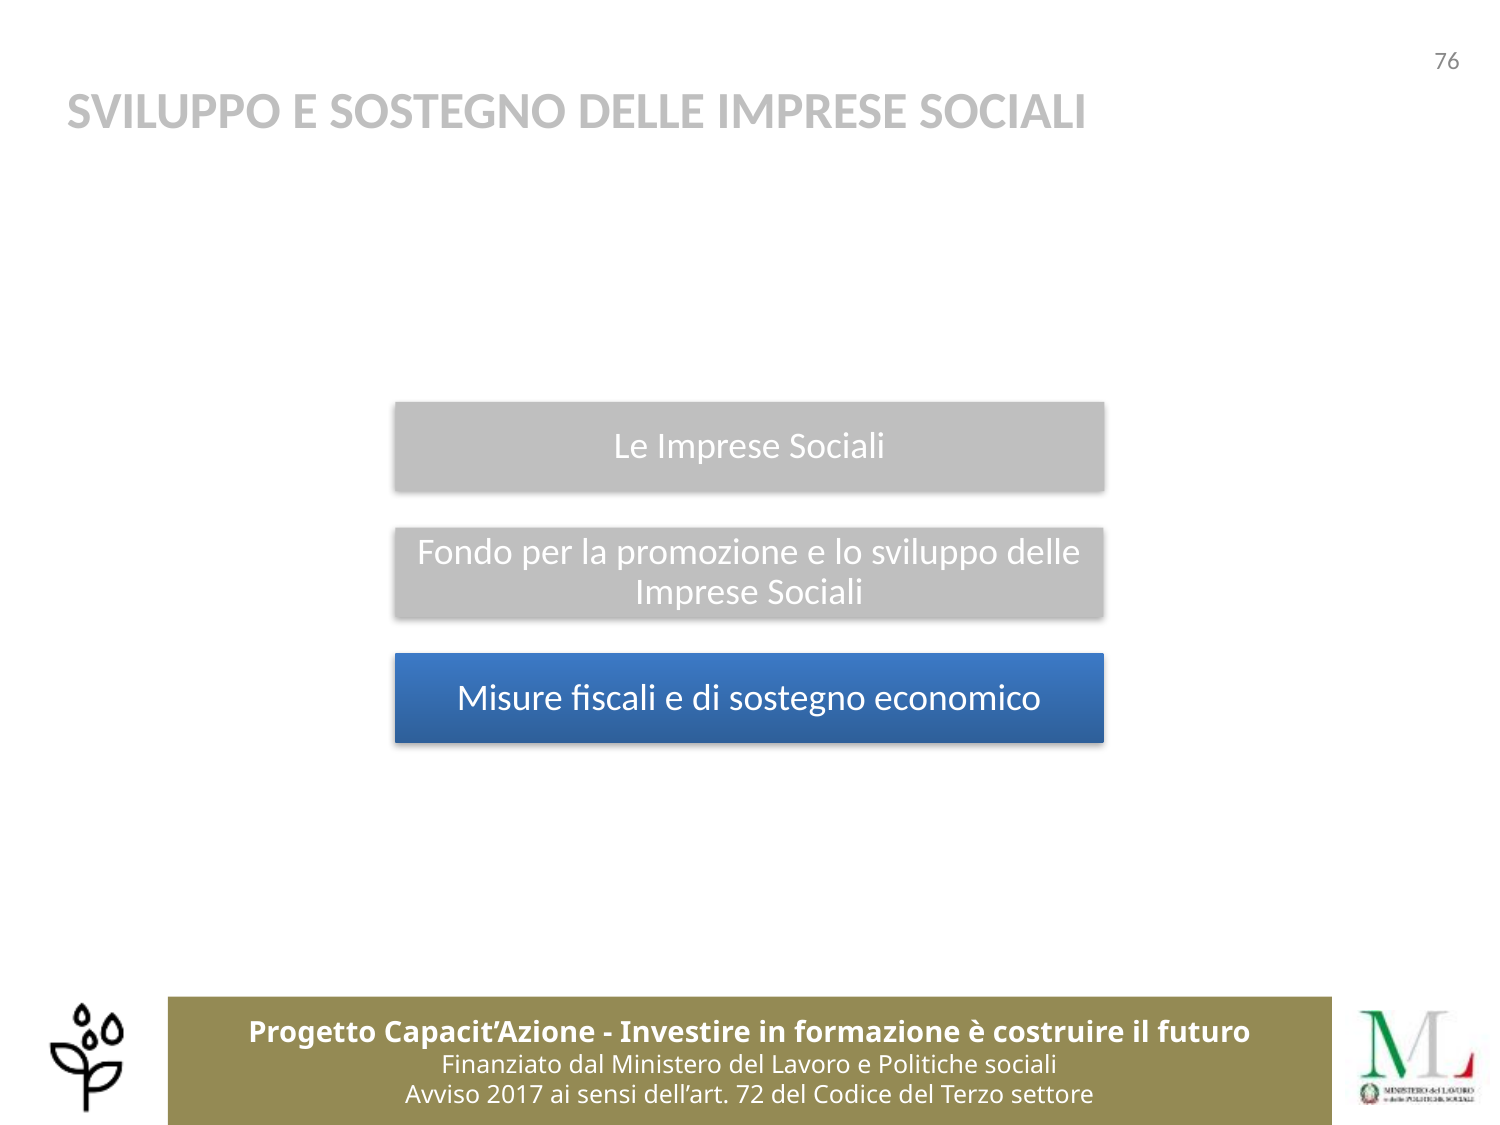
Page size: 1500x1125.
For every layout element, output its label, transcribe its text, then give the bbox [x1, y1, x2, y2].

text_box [394, 216, 1106, 928]
text_box SVILUPPO E SOSTEGNO DELLE IMPRESE SOCIALI [39, 69, 1115, 159]
slide_number 76 [1124, 29, 1475, 90]
text_box Progetto Capacit’Azione - Investire in formazione è costruire il futuro Finanziato dal Ministero del Lavoro e Politiche sociali Avviso 2017 ai sensi dell’art. 72 del Codice del Terzo settore [166, 994, 1334, 1125]
picture [47, 1002, 129, 1113]
picture [1345, 1009, 1491, 1106]
